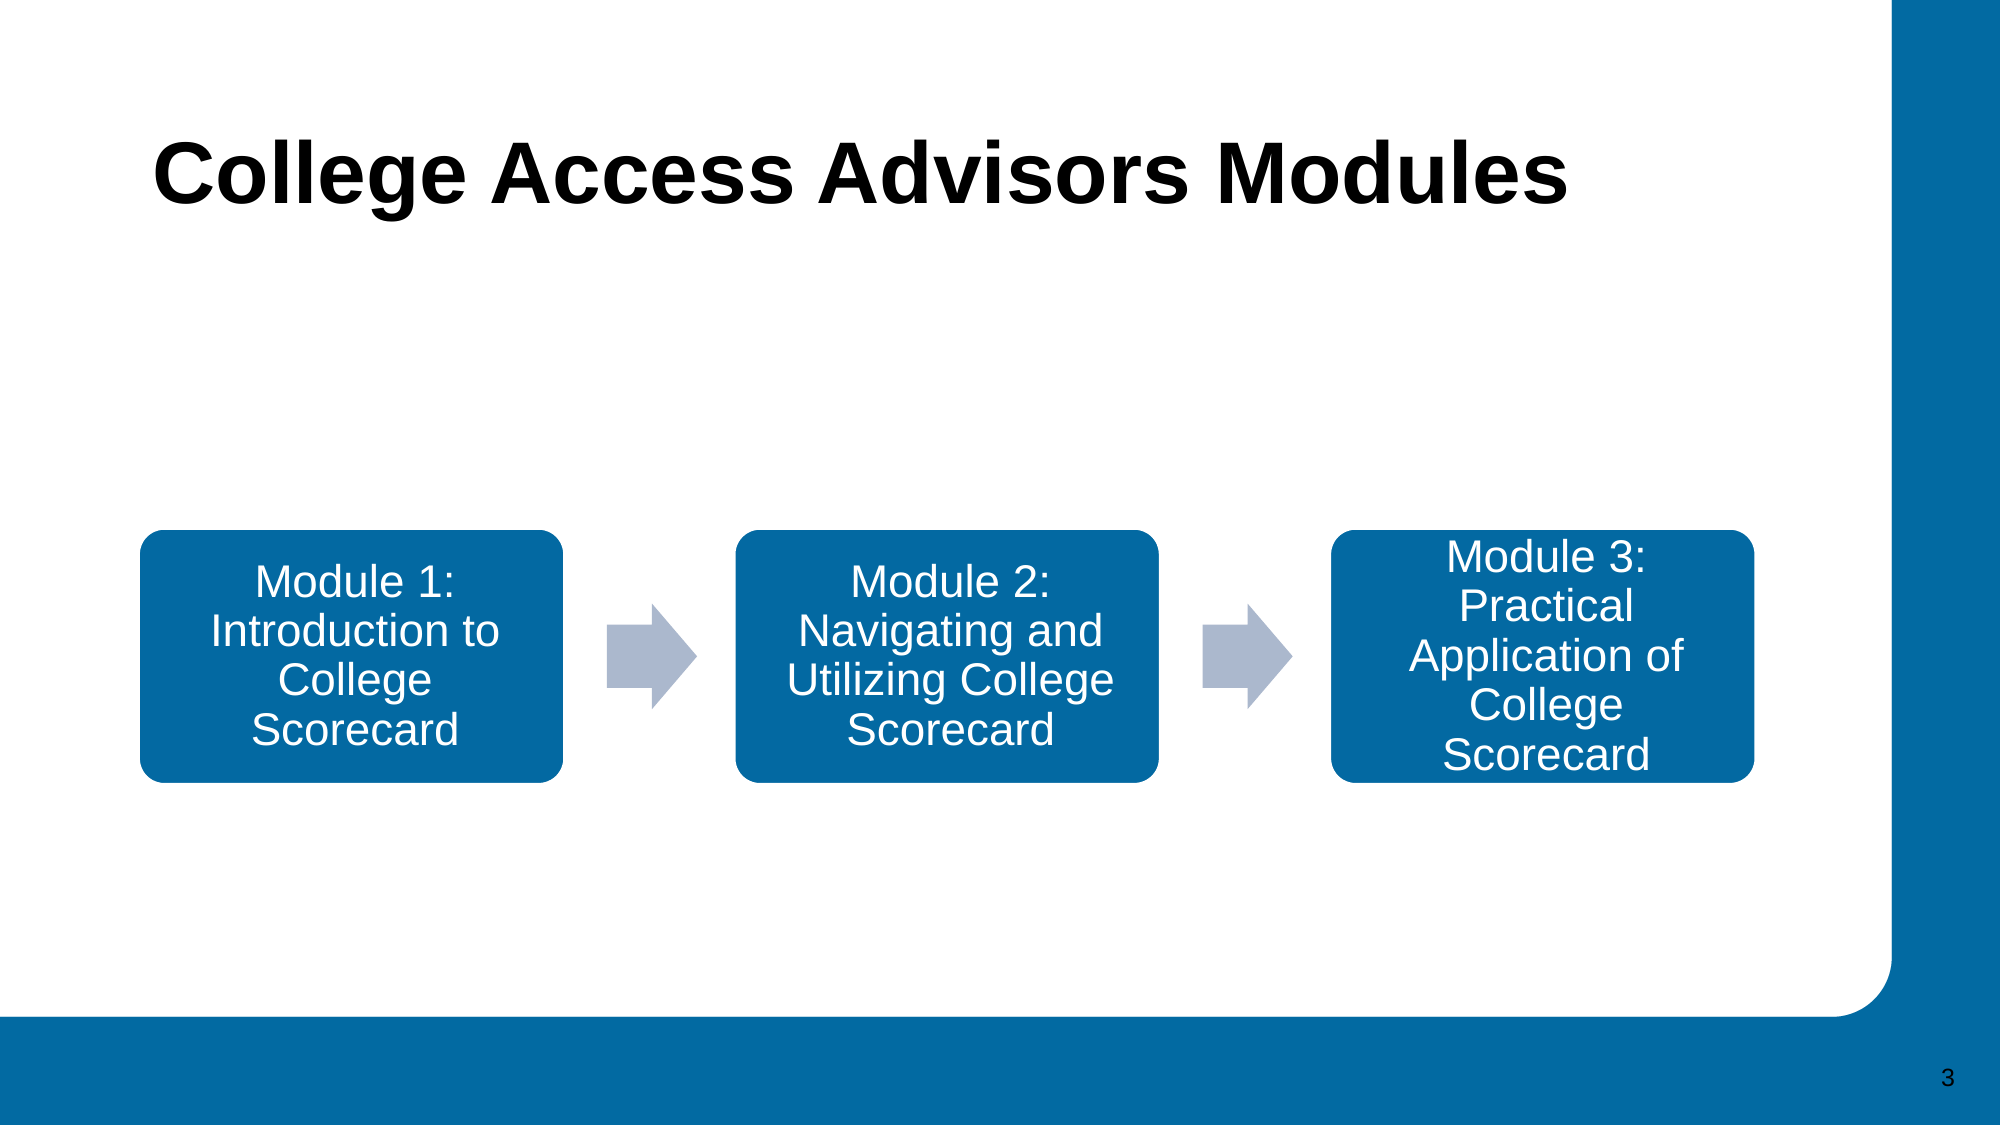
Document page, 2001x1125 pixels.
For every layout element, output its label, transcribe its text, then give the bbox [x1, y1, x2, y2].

slide_number 3 [1550, 1065, 2000, 1125]
title College Access Advisors Modules [137, 59, 1757, 278]
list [137, 299, 1757, 1014]
picture [0, 0, 2000, 1125]
